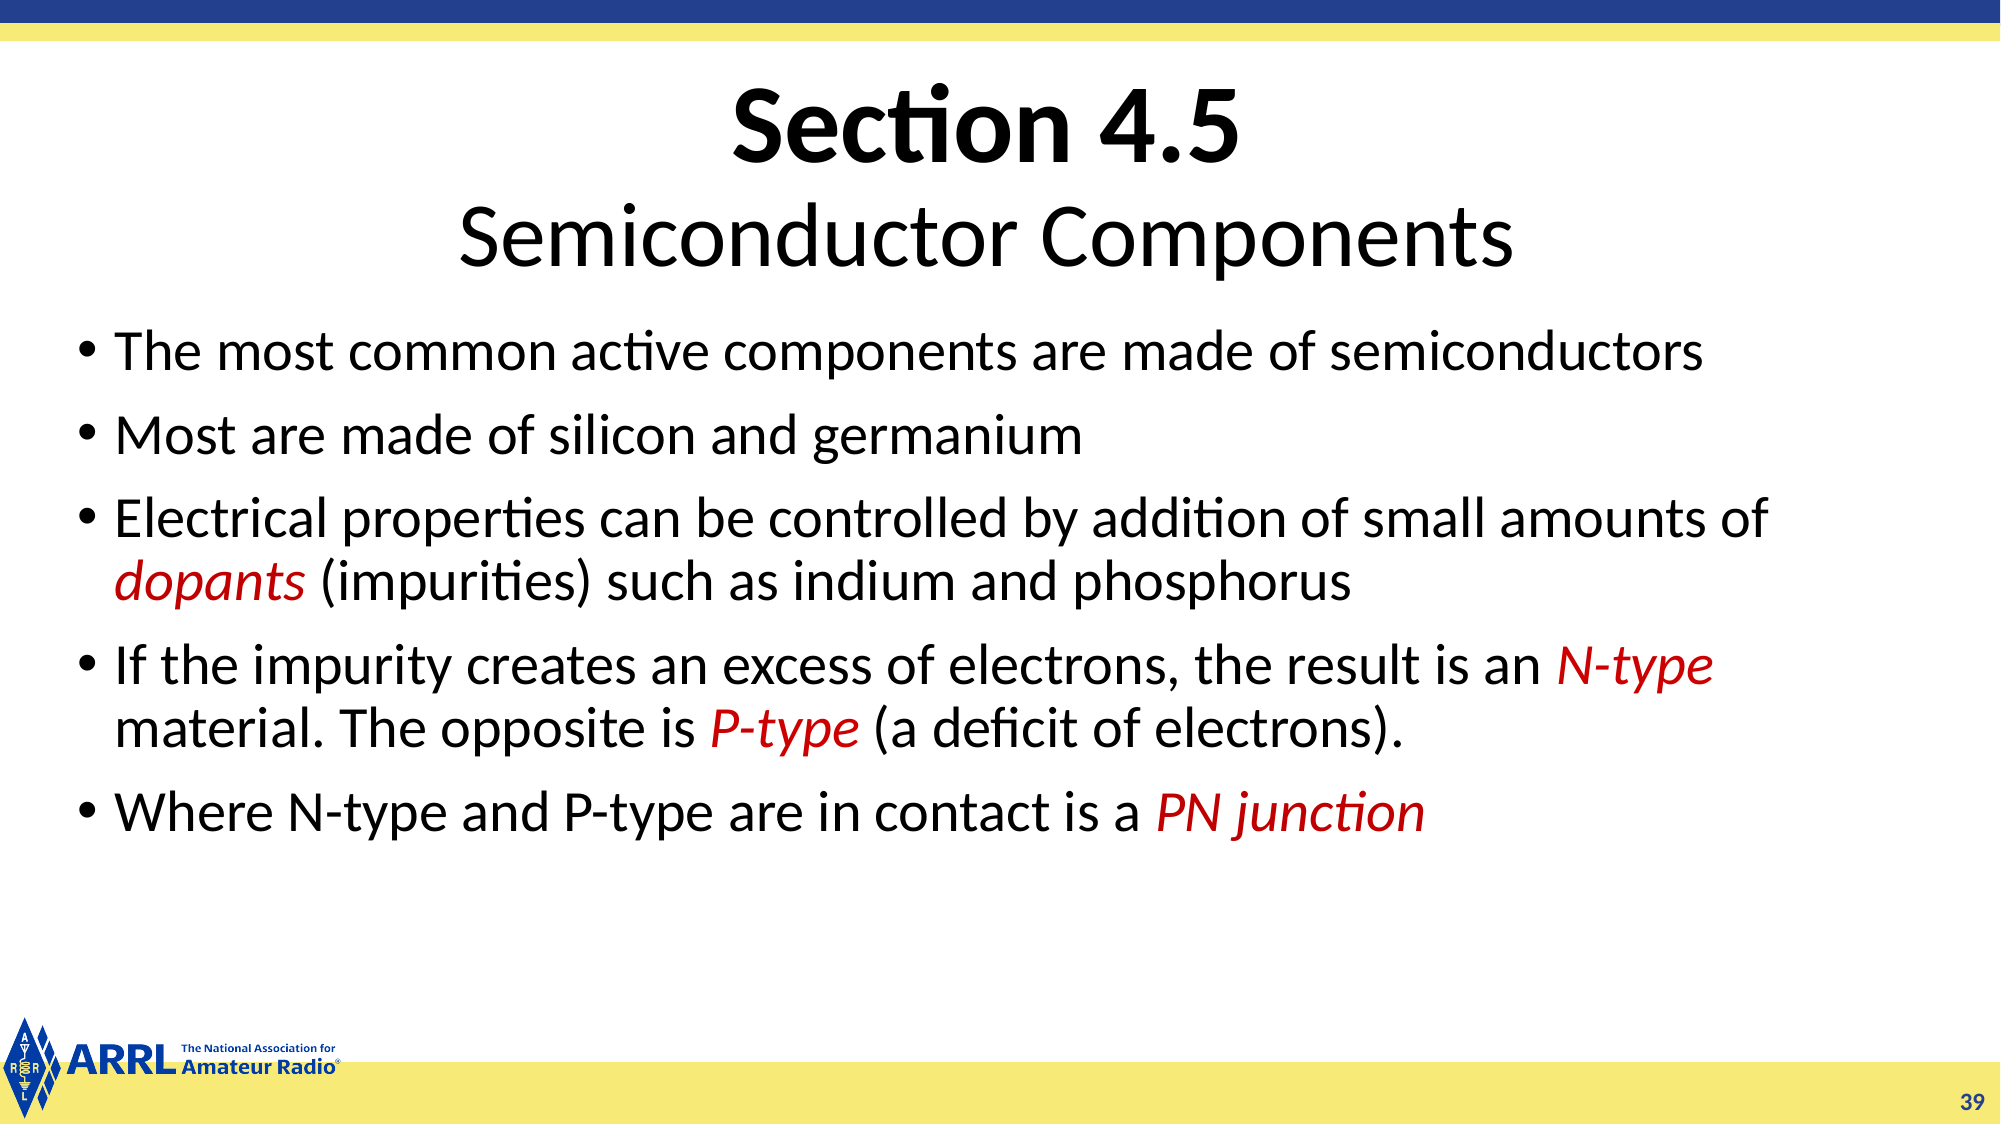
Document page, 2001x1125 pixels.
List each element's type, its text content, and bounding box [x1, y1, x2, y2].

title Section 4.5 Semiconductor Components [87, 58, 1888, 304]
list The most common active components are made of semiconductors Most are made of silicon and germanium Electrical properties can be controlled by addition of small amounts of dopants (impurities) such as indium and phosphorus If the impurity creates an excess of electrons, the result is an N-type material. The opposite is P-type (a deficit of electrons). Where N-type and P-type are in contact is a PN junction [62, 312, 1913, 1031]
picture [1, 1015, 342, 1121]
